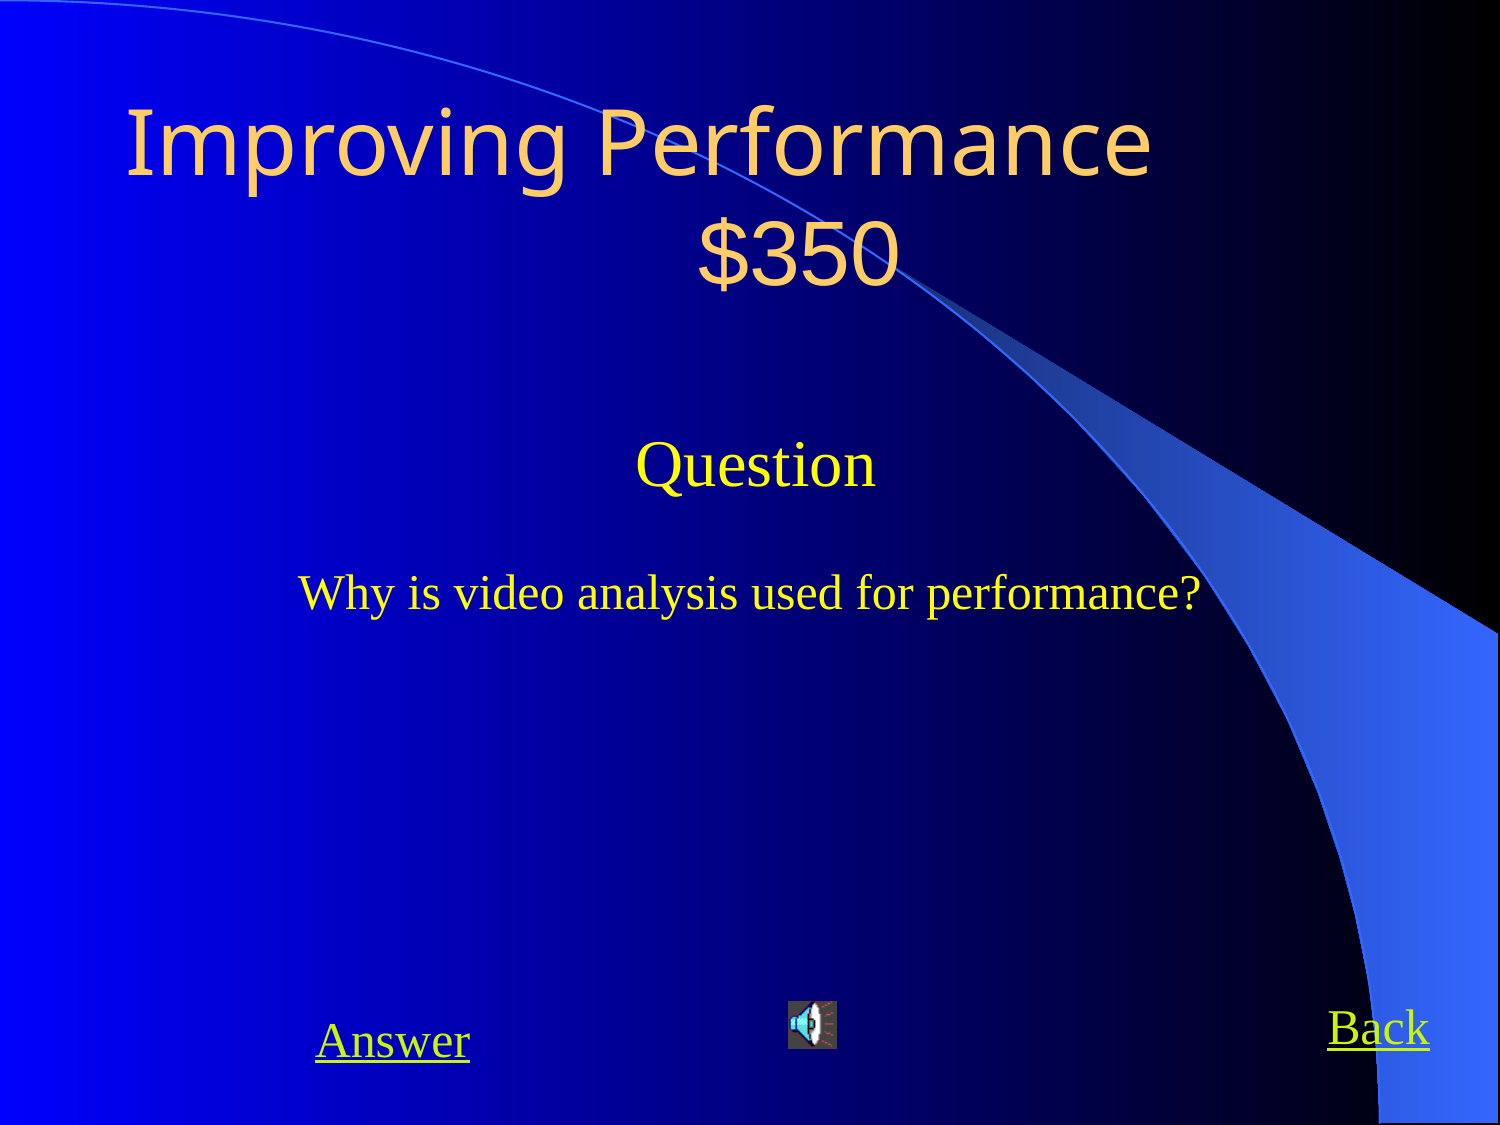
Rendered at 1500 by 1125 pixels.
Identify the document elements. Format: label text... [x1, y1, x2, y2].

text_box Back [1312, 987, 1446, 1063]
title Improving Performance $350 [87, 99, 1363, 288]
text_box Answer [300, 999, 625, 1075]
picture [787, 999, 838, 1051]
text_box Question Why is video analysis used for performance? [99, 412, 1413, 628]
